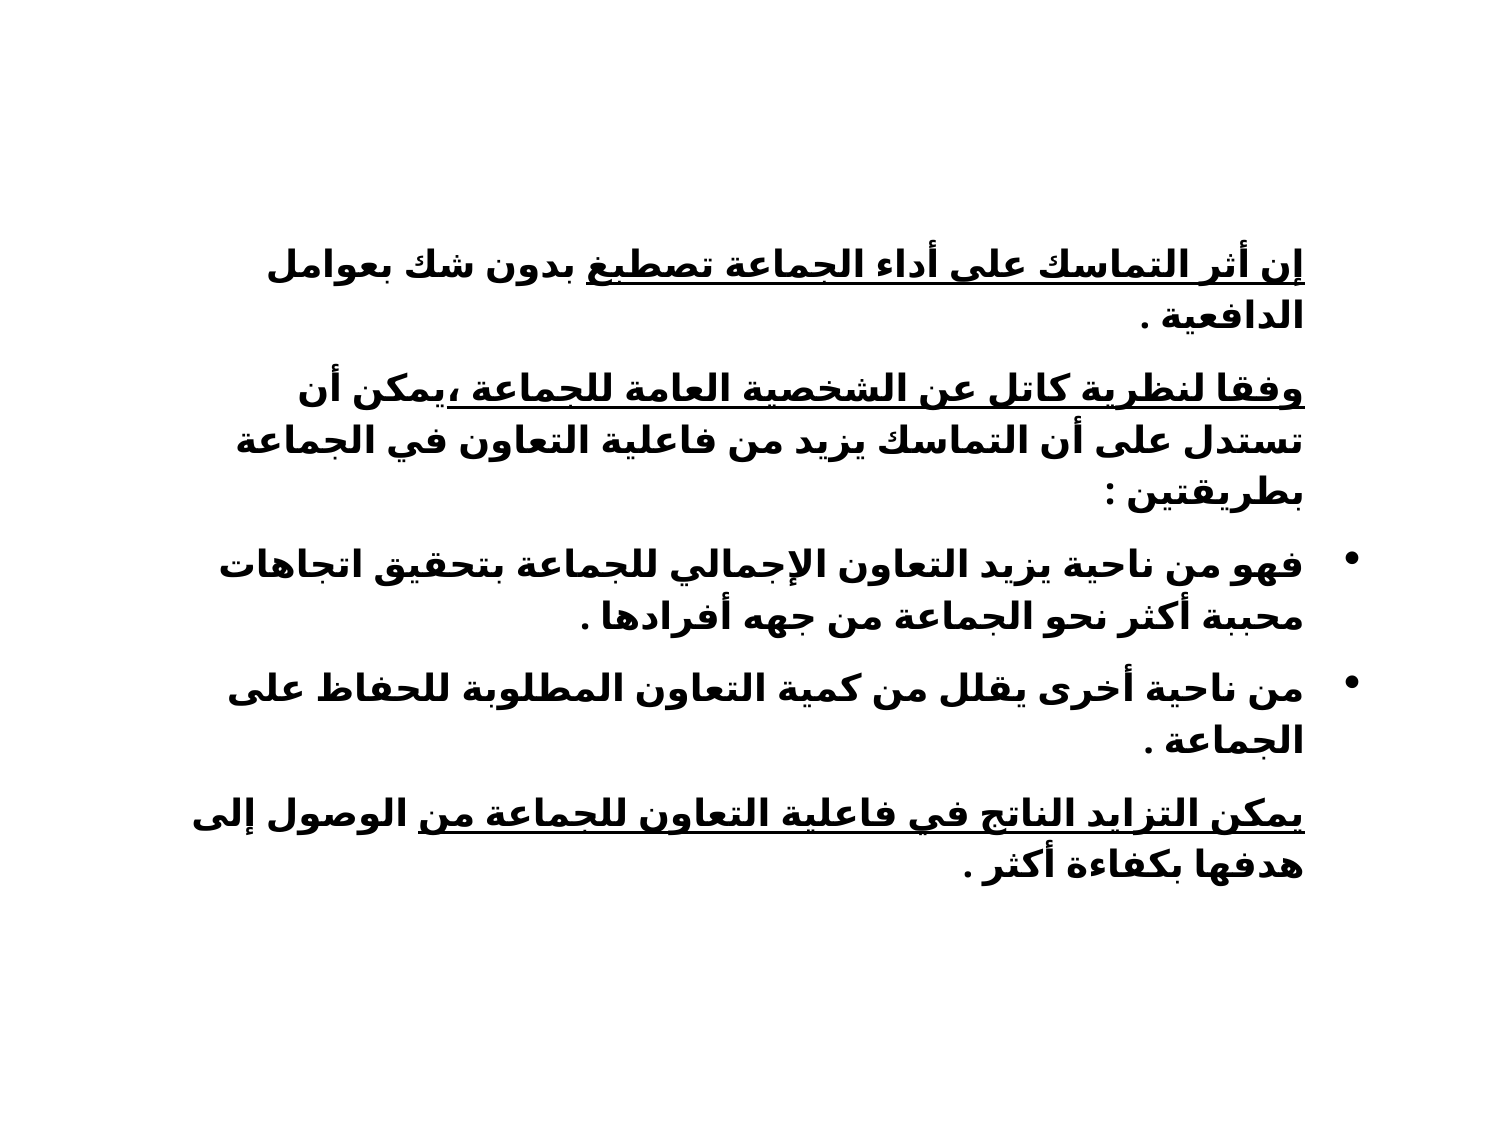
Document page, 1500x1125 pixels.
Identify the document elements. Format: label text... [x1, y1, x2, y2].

text_box إن أثر التماسك على أداء الجماعة تصطبغ بدون شك بعوامل الدافعية . وفقا لنظرية كاتل عن الشخصية العامة للجماعة ،يمكن أن تستدل على أن التماسك يزيد من فاعلية التعاون في الجماعة بطريقتين : فهو من ناحية يزيد التعاون الإجمالي للجماعة بتحقيق اتجاهات محببة أكثر نحو الجماعة من جهه أفرادها . من ناحية أخرى يقلل من كمية التعاون المطلوبة للحفاظ على الجماعة . يمكن التزايد الناتج في فاعلية التعاون للجماعة من الوصول إلى هدفها بكفاءة أكثر . [171, 225, 1376, 893]
